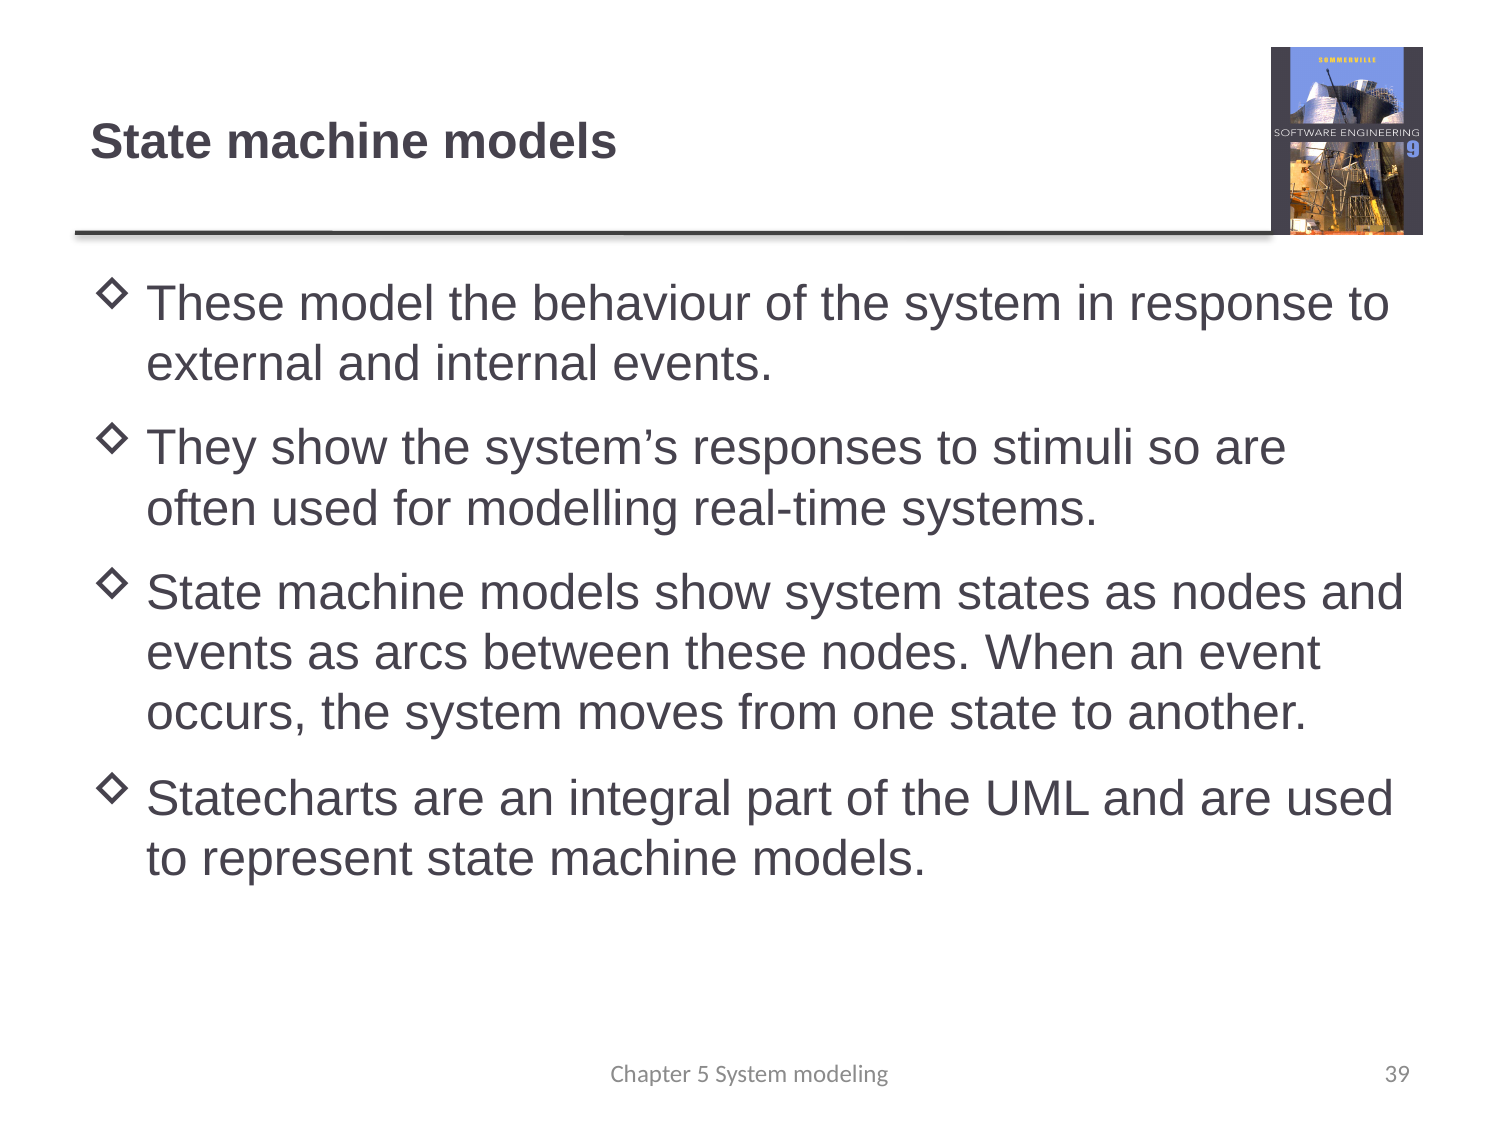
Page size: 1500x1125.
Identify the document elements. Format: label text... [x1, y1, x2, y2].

title State machine models [74, 44, 1272, 233]
slide_number 39 [1074, 1042, 1425, 1103]
picture [1272, 47, 1423, 235]
footer Chapter 5 System modeling [512, 1042, 988, 1103]
list These model the behaviour of the system in response to external and internal events. They show the system’s responses to stimuli so are often used for modelling real-time systems. State machine models show system states as nodes and events as arcs between these nodes. When an event occurs, the system moves from one state to another. Statecharts are an integral part of the UML and are used to represent state machine models. [75, 262, 1425, 1005]
